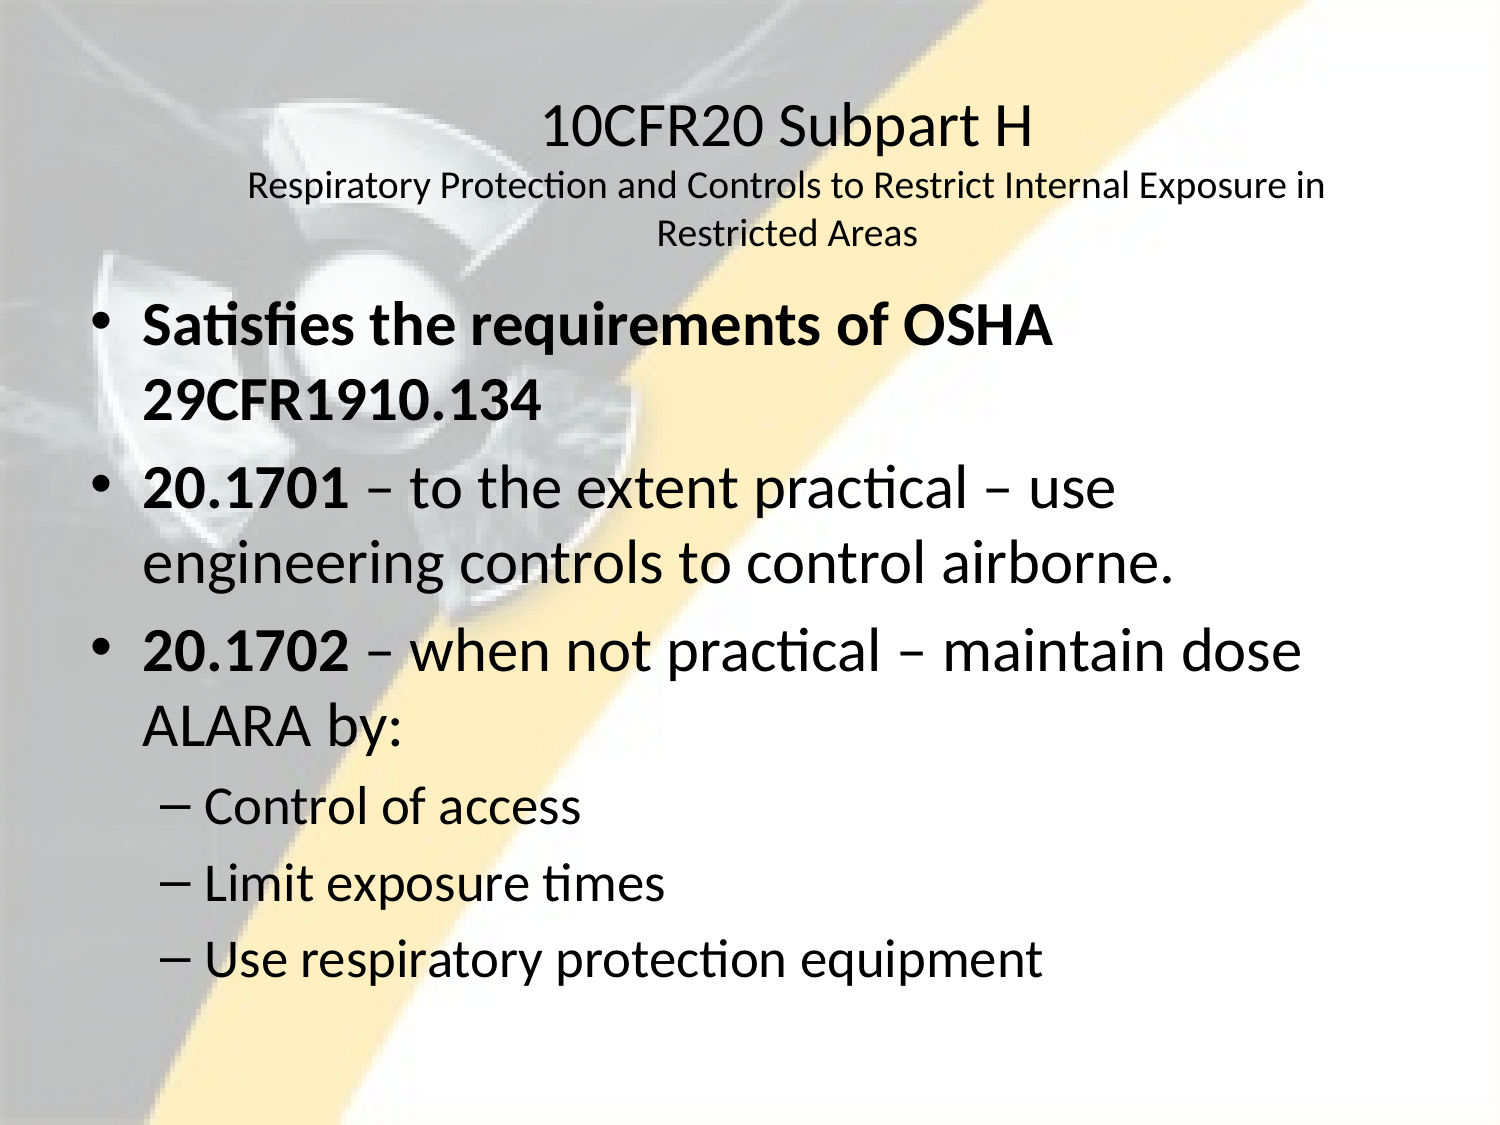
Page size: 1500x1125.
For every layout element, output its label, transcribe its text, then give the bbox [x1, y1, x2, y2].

title 10CFR20 Subpart H Respiratory Protection and Controls to Restrict Internal Exposure in Restricted Areas [200, 75, 1375, 263]
list Satisfies the requirements of OSHA 29CFR1910.134 20.1701 – to the extent practical – use engineering controls to control airborne. 20.1702 – when not practical – maintain dose ALARA by: Control of access Limit exposure times Use respiratory protection equipment [75, 275, 1425, 1000]
